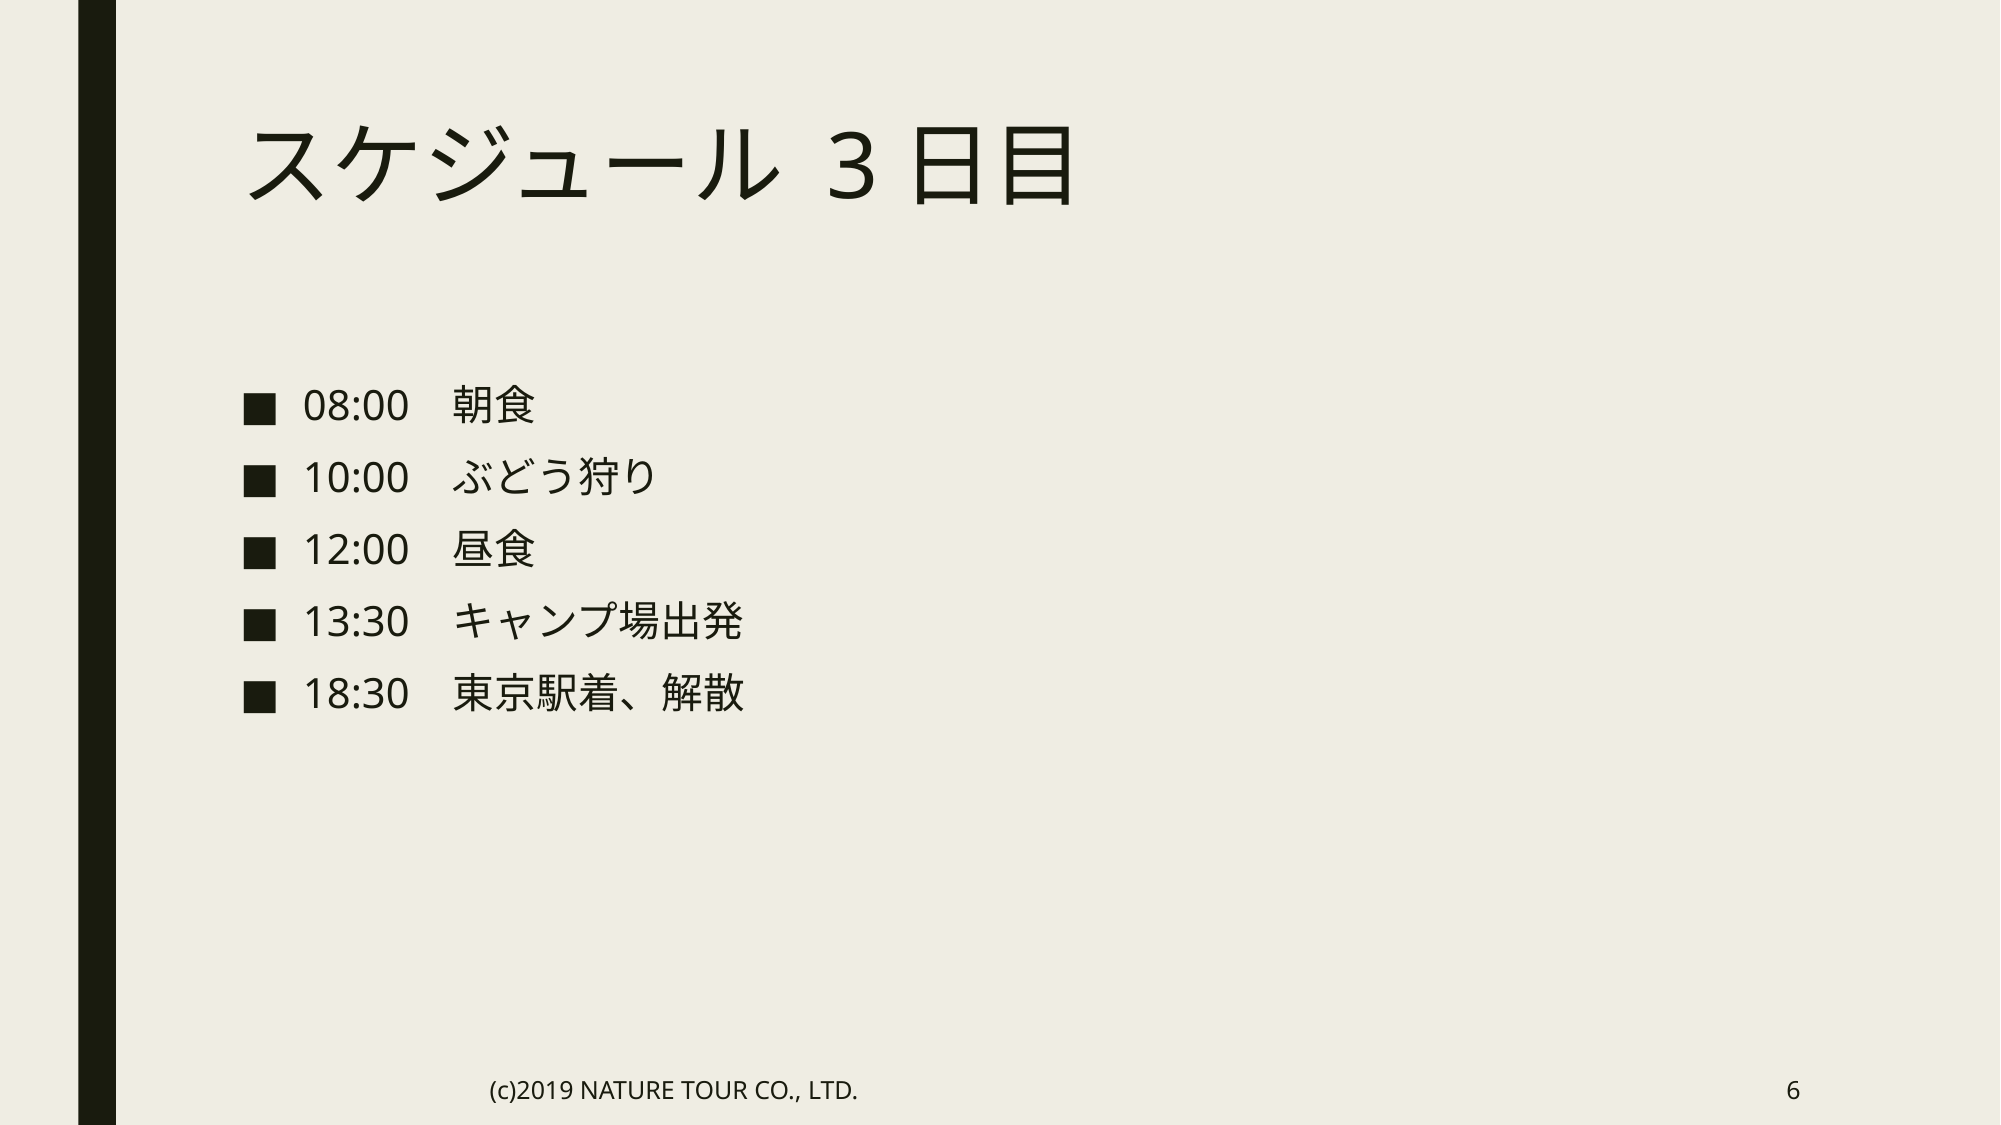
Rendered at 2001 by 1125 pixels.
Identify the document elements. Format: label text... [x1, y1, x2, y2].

slide_number 6 [1553, 1058, 1816, 1125]
footer (c)2019 NATURE TOUR CO., LTD. [474, 1058, 1505, 1125]
list 08:00 朝食 10:00 ぶどう狩り 12:00 昼食 13:30 キャンプ場出発 18:30 東京駅着、解散 [225, 375, 1800, 963]
title スケジュール 3日目 [225, 112, 1800, 357]
